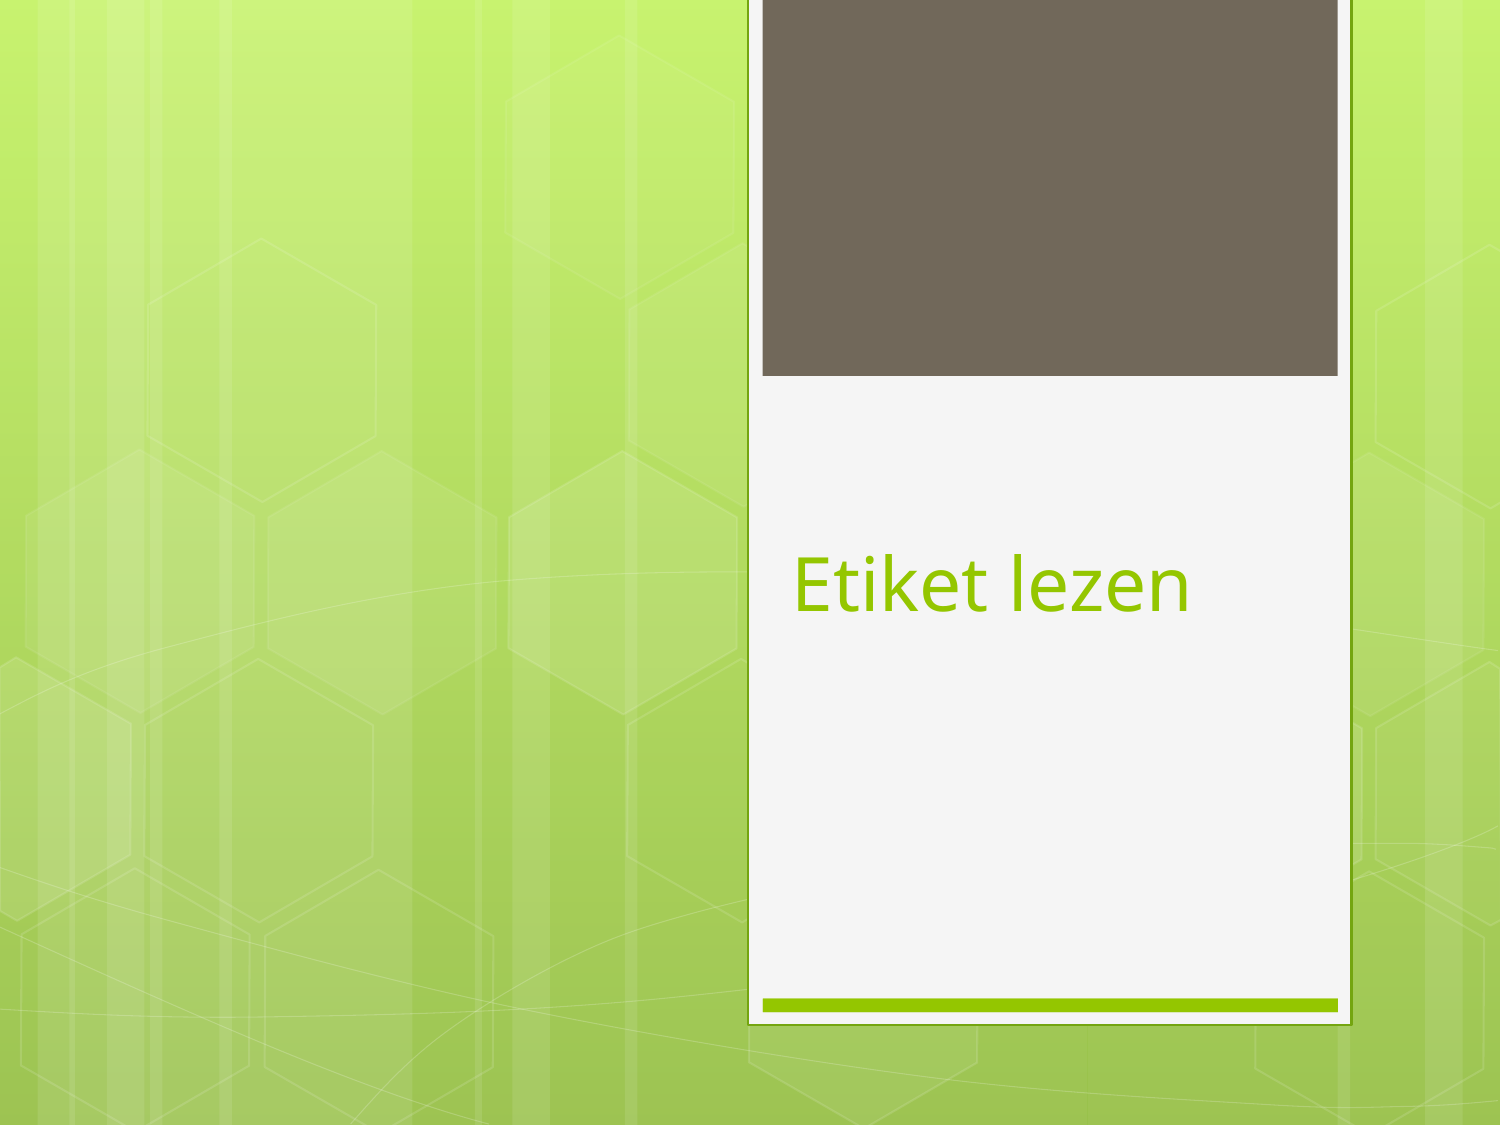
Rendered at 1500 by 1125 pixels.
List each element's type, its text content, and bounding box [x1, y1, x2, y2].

title Etiket lezen [776, 444, 1320, 724]
